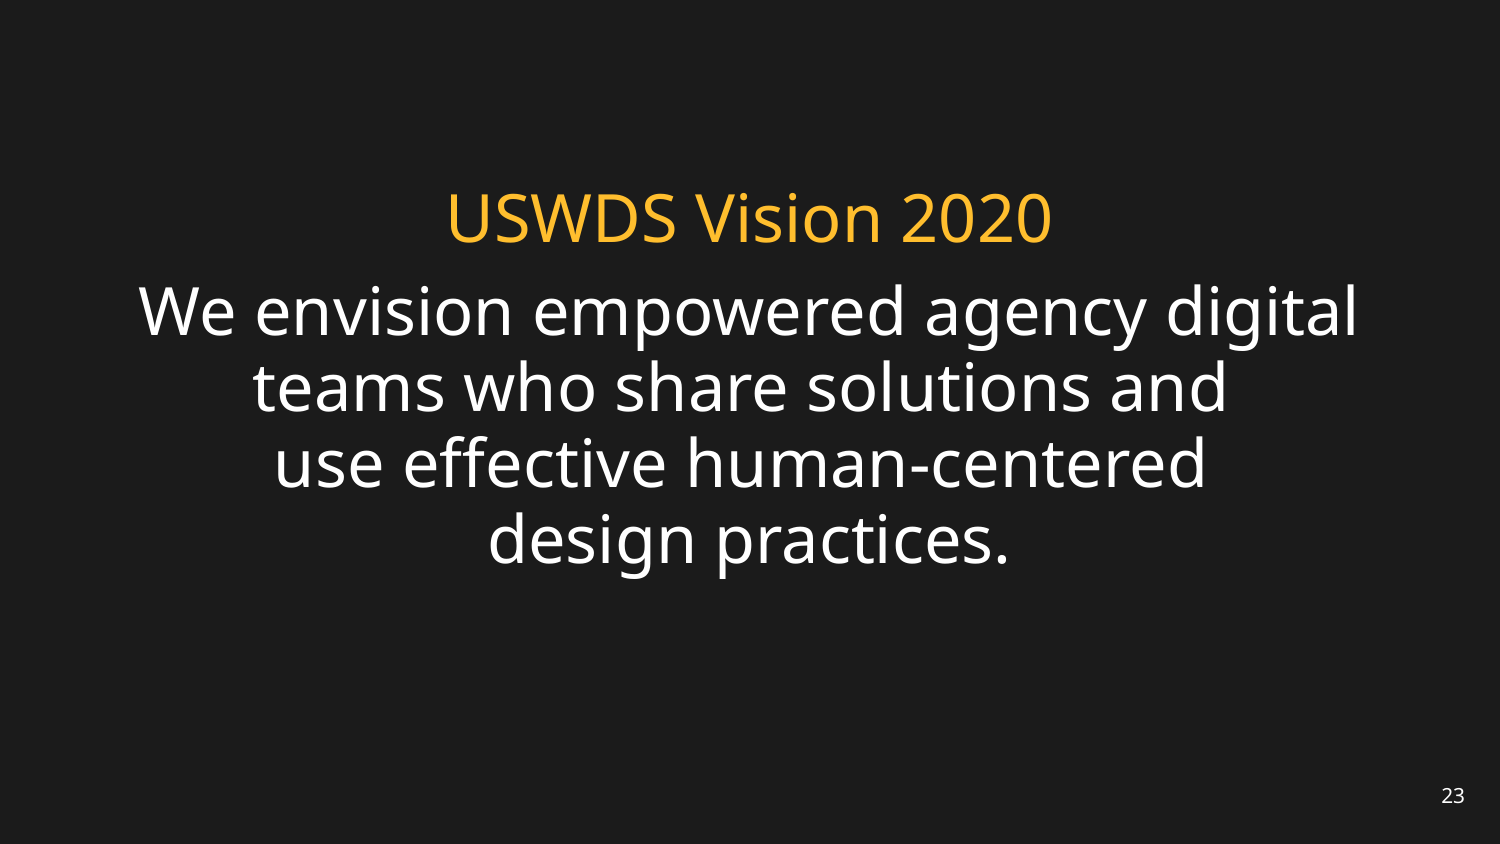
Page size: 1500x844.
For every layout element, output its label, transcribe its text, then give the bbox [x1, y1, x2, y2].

slide_number 23 [1389, 764, 1480, 830]
list We envision empowered agency digital teams who share solutions and use effective human-centered design practices. [109, 259, 1391, 800]
title USWDS Vision 2020 [51, 160, 1449, 255]
